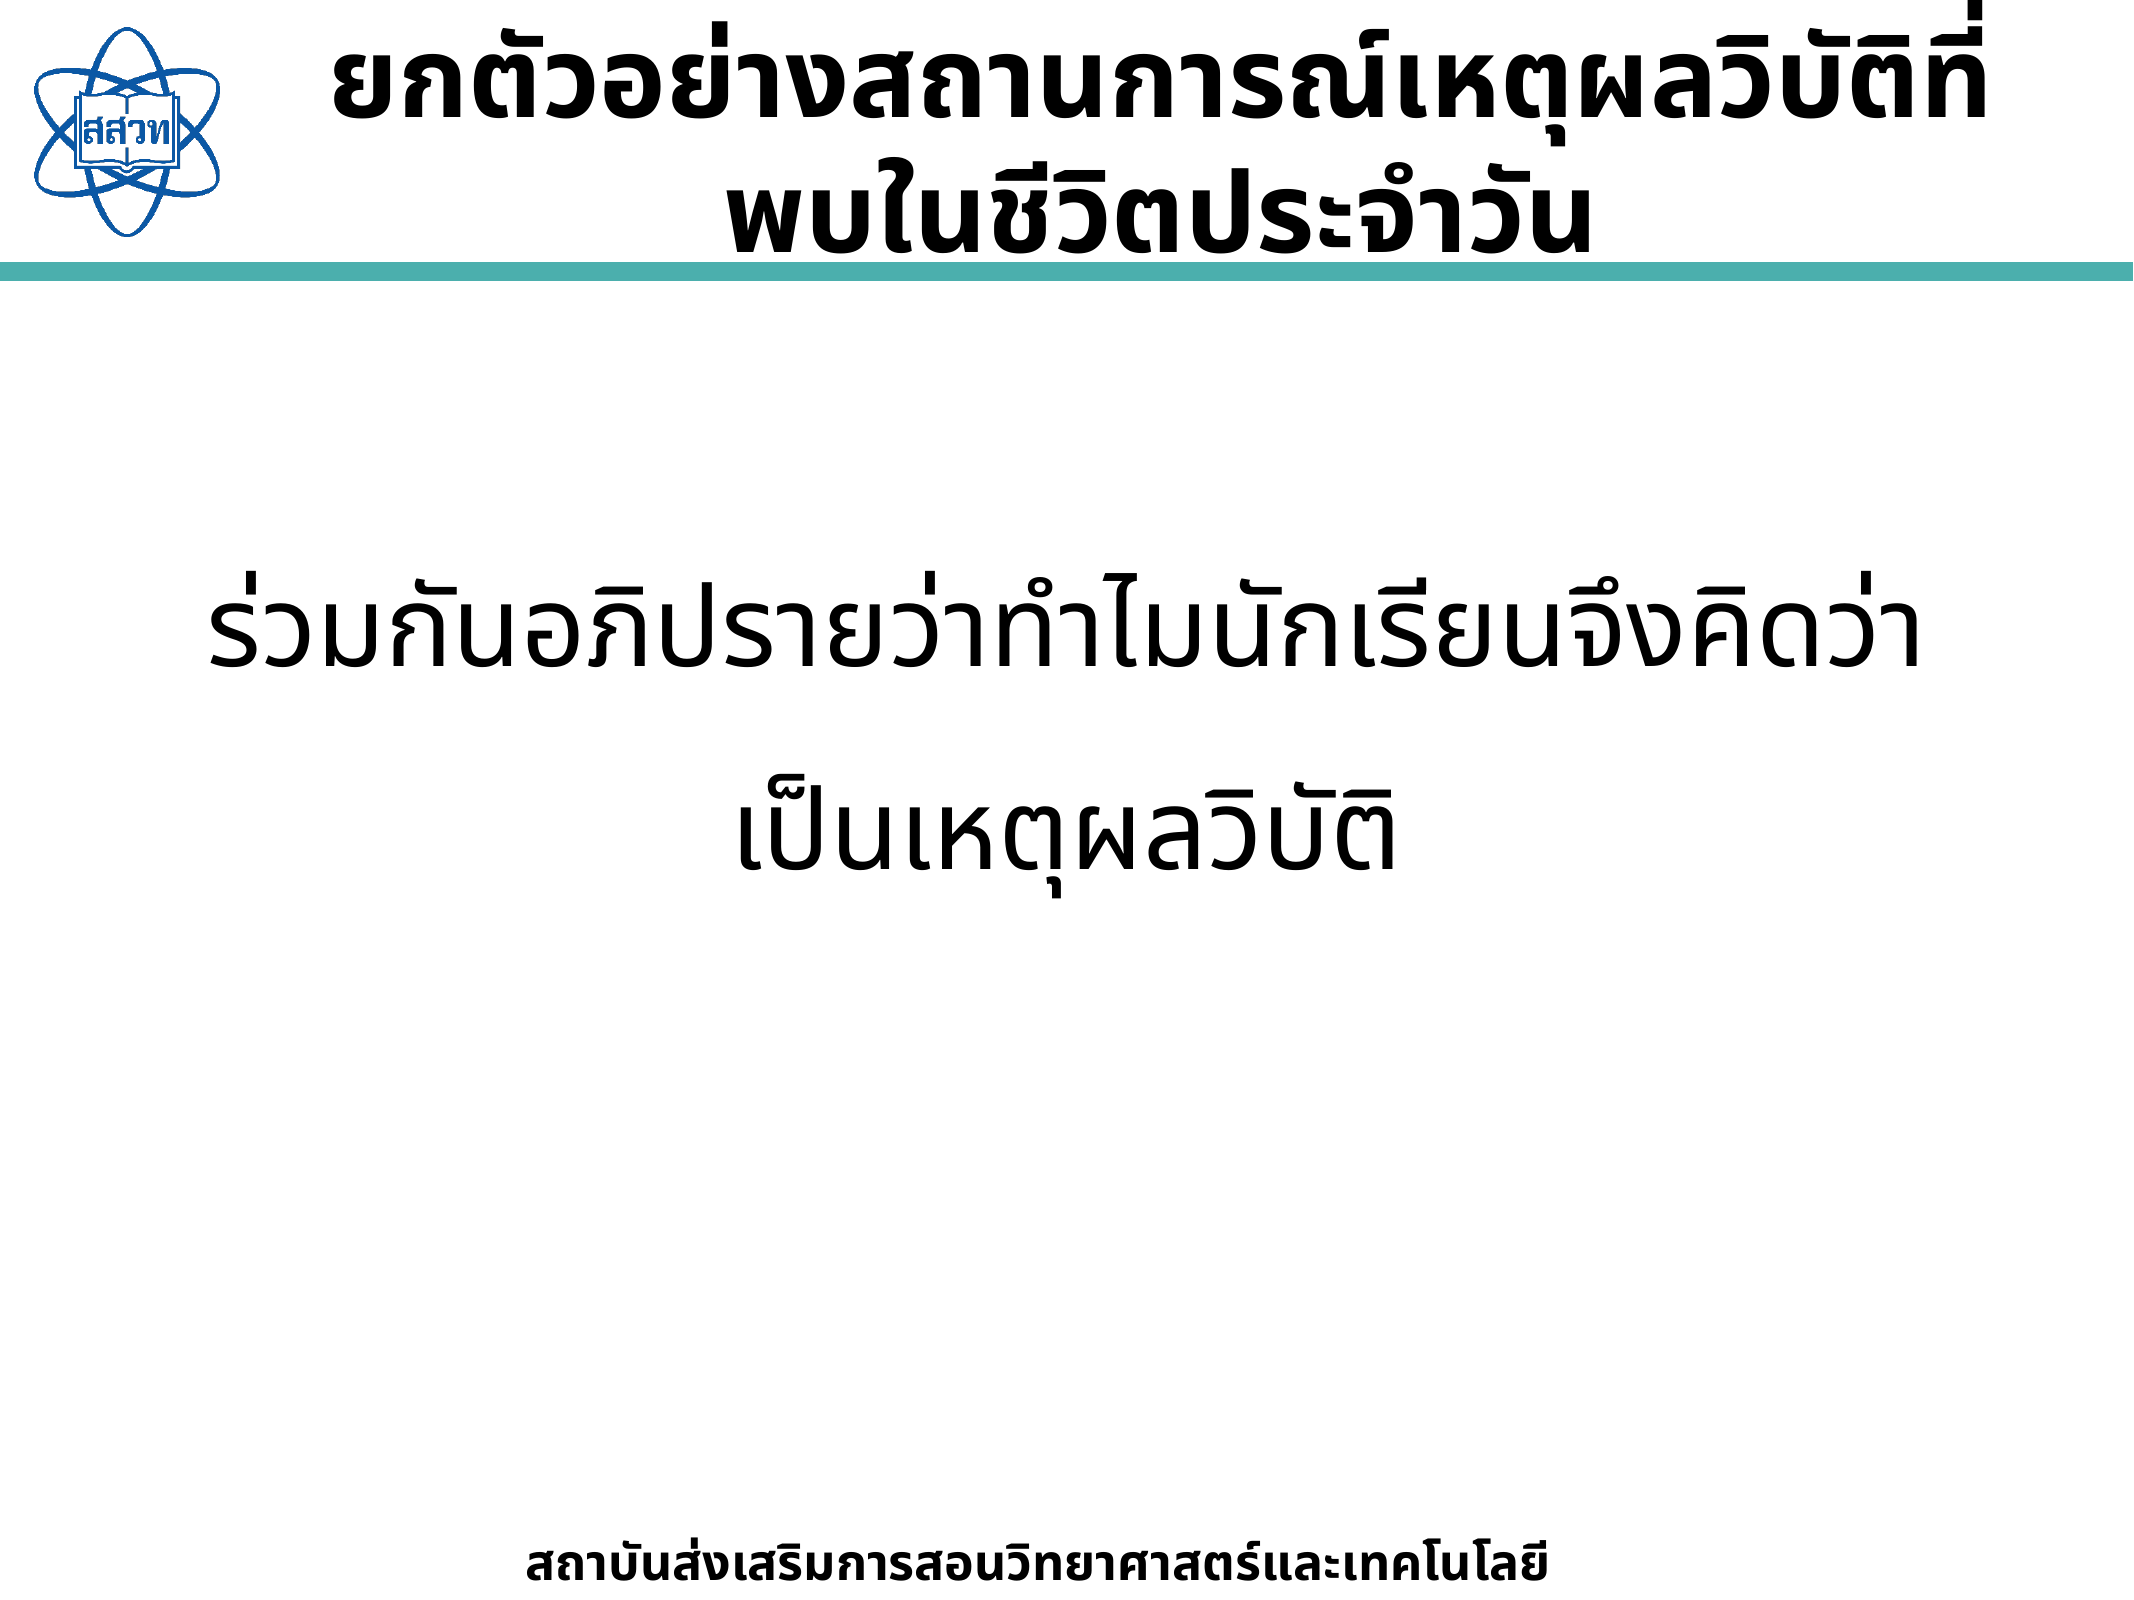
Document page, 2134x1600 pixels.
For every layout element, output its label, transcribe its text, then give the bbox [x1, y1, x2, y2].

text_box ยกตัวอย่างสถานการณ์เหตุผลวิบัติที่พบในชีวิตประจำวัน [259, 0, 2063, 269]
text_box ร่วมกันอภิปรายว่าทำไมนักเรียนจึงคิดว่าเป็นเหตุผลวิบัติ [114, 478, 2019, 901]
picture [33, 27, 220, 237]
text_box ยกตัวอย่างสถานการณ์เหตุผลวิบัติที่พบในชีวิตประจำวัน [259, 274, 2063, 283]
text_box สถาบันส่งเสริมการสอนวิทยาศาสตร์และเทคโนโลยี [74, 1522, 2002, 1589]
